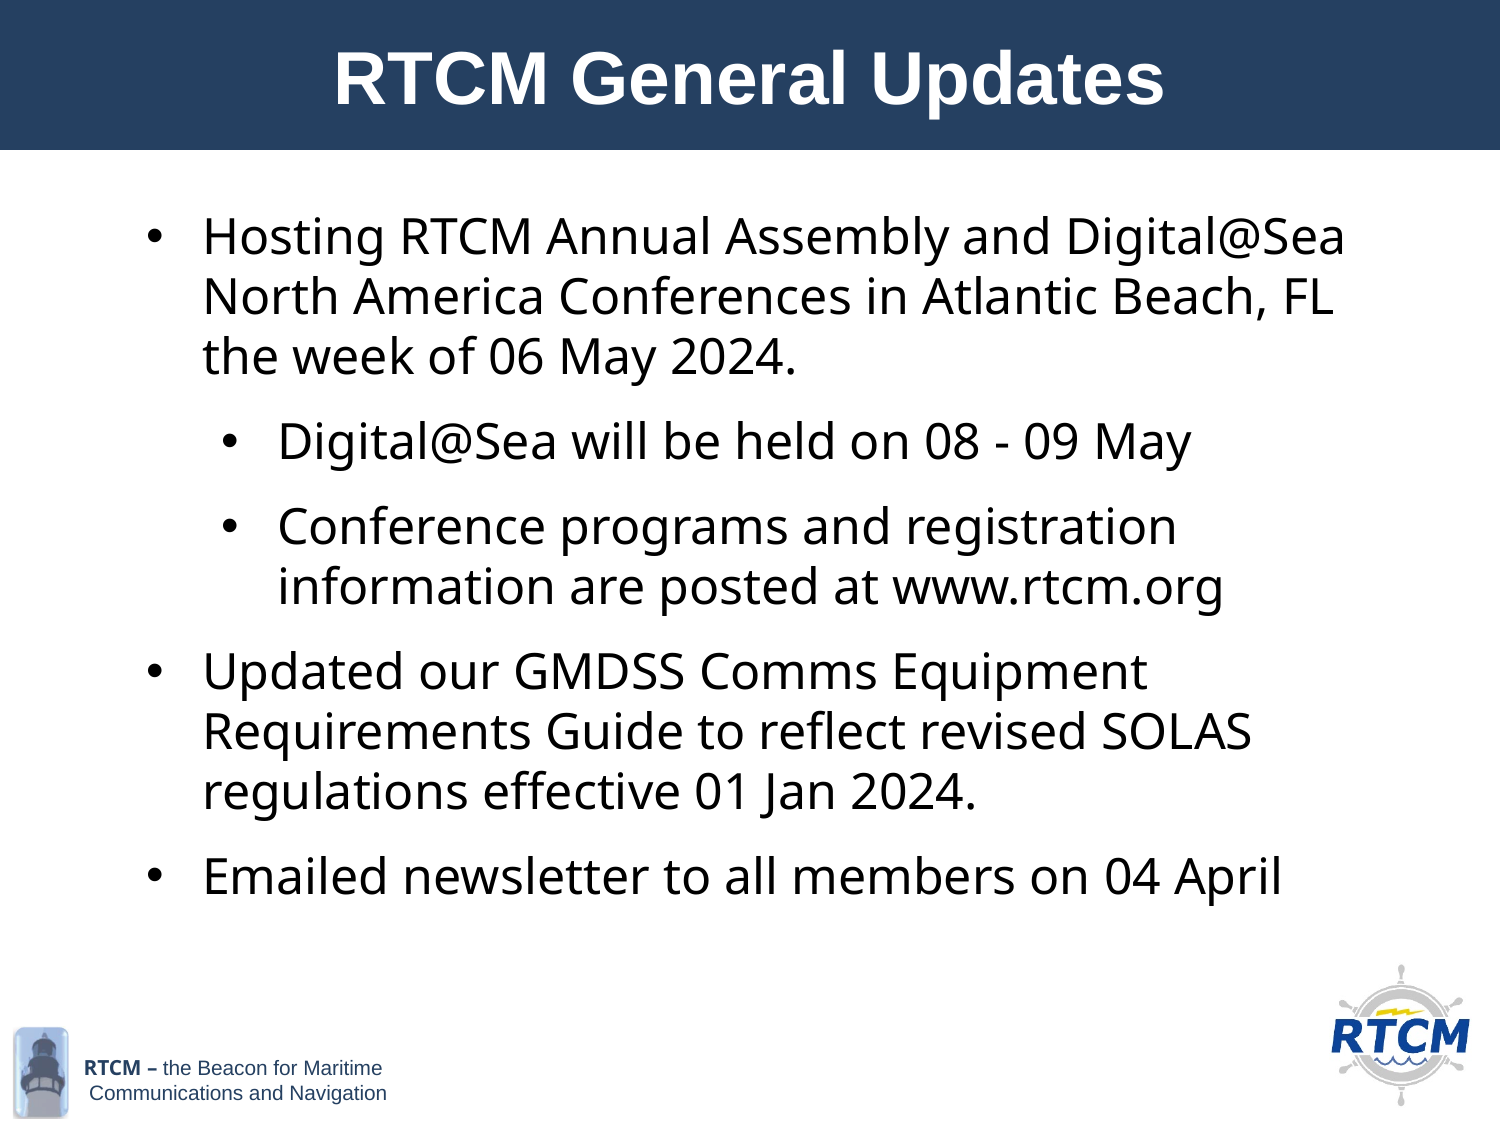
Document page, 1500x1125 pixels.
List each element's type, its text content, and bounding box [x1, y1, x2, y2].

title RTCM General Updates [0, 0, 1500, 150]
picture [1329, 962, 1472, 1108]
text_box Hosting RTCM Annual Assembly and Digital@Sea North America Conferences in Atlantic Beach, FL the week of 06 May 2024. Digital@Sea will be held on 08 - 09 May Conference programs and registration information are posted at www.rtcm.org Updated our GMDSS Comms Equipment Requirements Guide to reflect revised SOLAS regulations effective 01 Jan 2024. Emailed newsletter to all members on 04 April [131, 197, 1369, 913]
